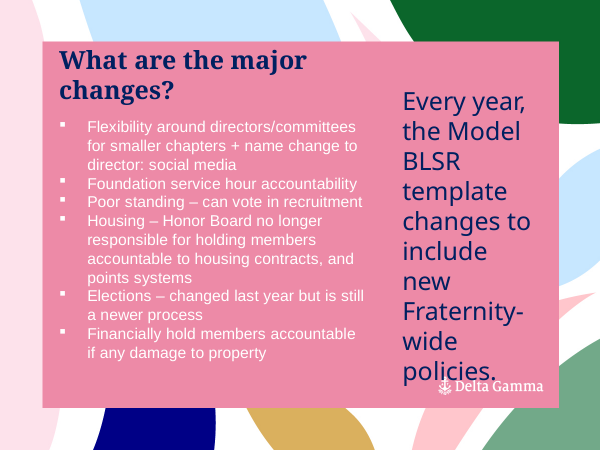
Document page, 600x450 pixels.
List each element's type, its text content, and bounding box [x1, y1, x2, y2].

text_box Every year, the Model BLSR template changes to include new Fraternity-wide policies. [387, 78, 550, 393]
picture [0, 0, 600, 450]
text_box What are the major changes? Flexibility around directors/committees for smaller chapters + name change to director: social media Foundation service hour accountability Poor standing – can vote in recruitment Housing – Honor Board no longer responsible for holding members accountable to housing contracts, and points systems Elections – changed last year but is still a newer process Financially hold members accountable if any damage to property [44, 37, 382, 369]
